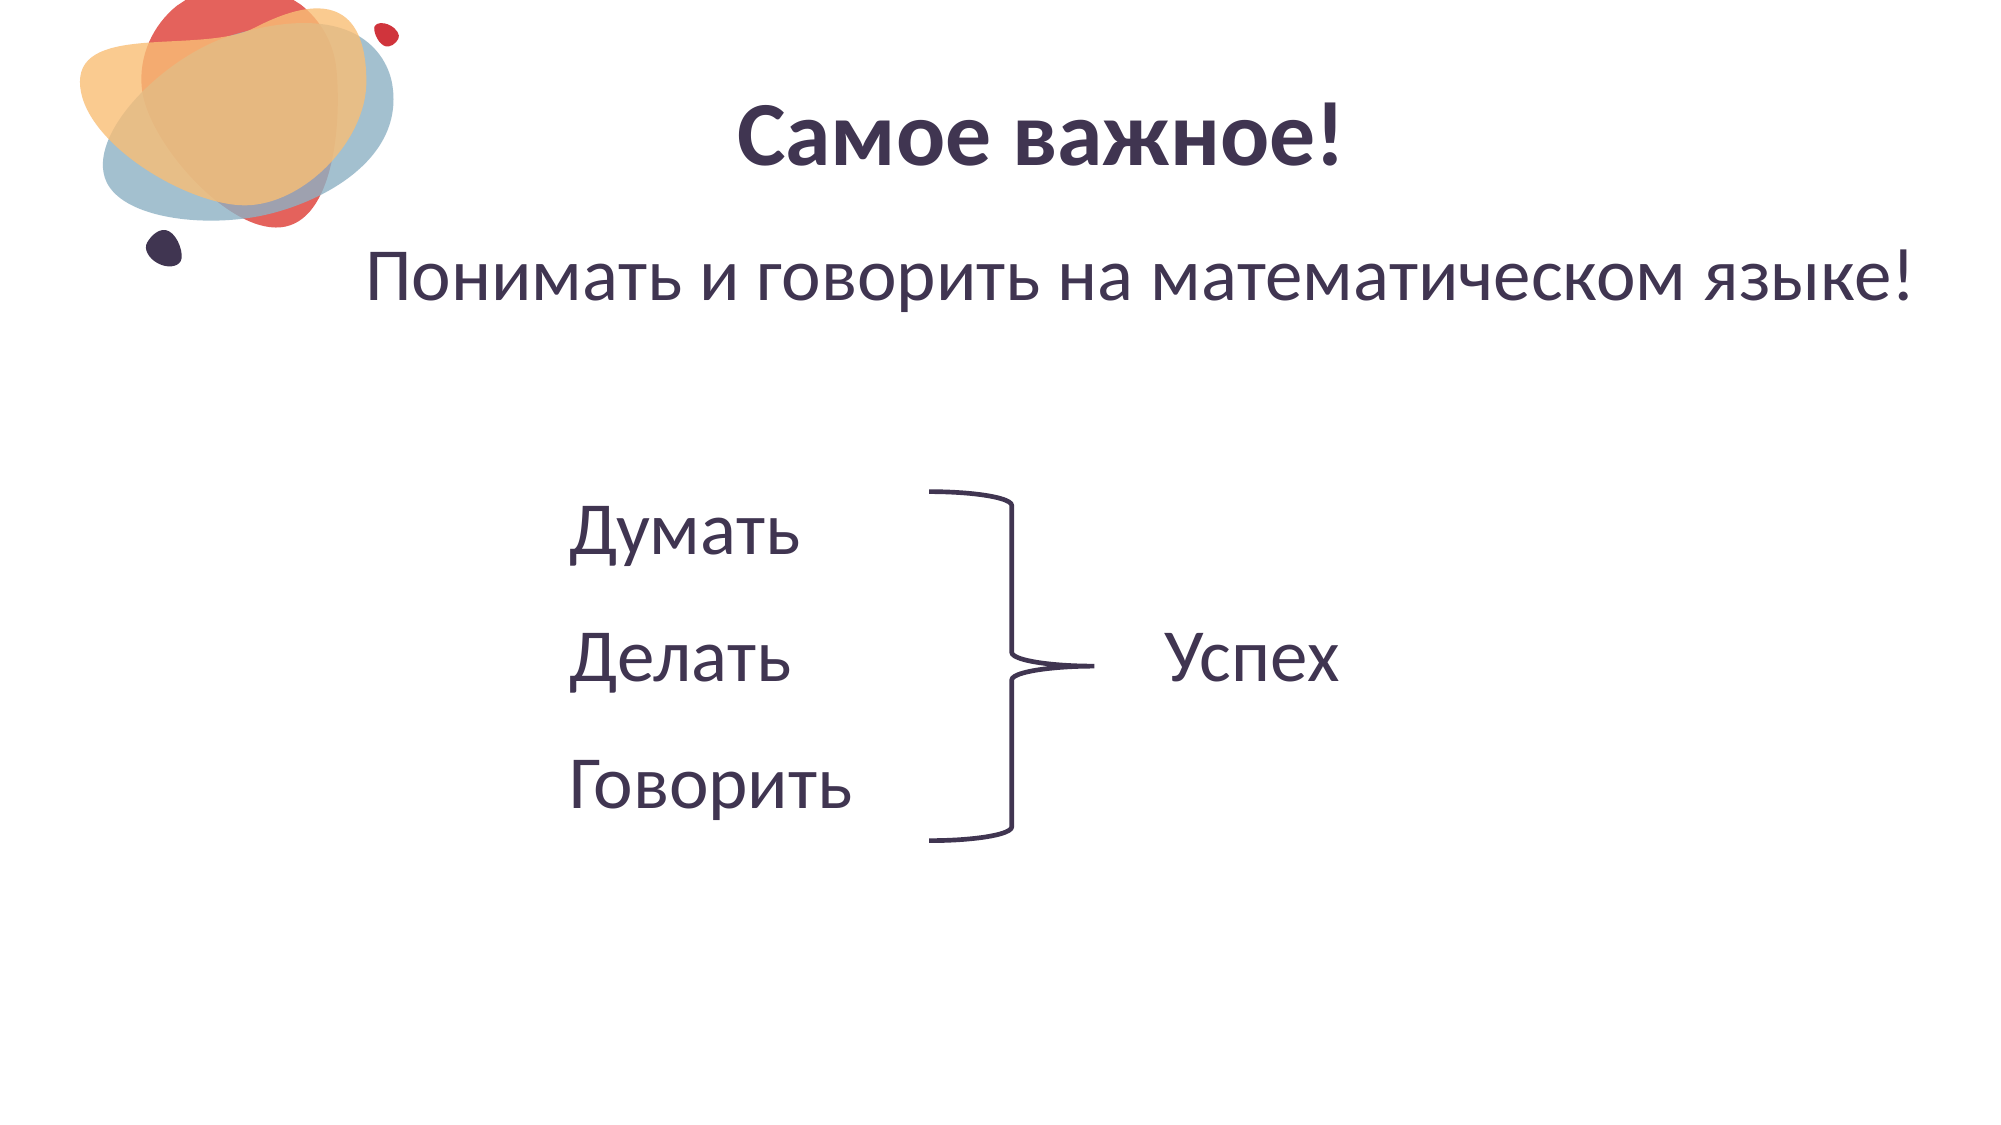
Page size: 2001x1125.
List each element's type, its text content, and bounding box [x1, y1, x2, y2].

text_box [929, 491, 1095, 842]
list Понимать и говорить на математическом языке! Думать Делать Успех Говорить [350, 228, 2000, 904]
title Самое важное! [350, 42, 1733, 228]
